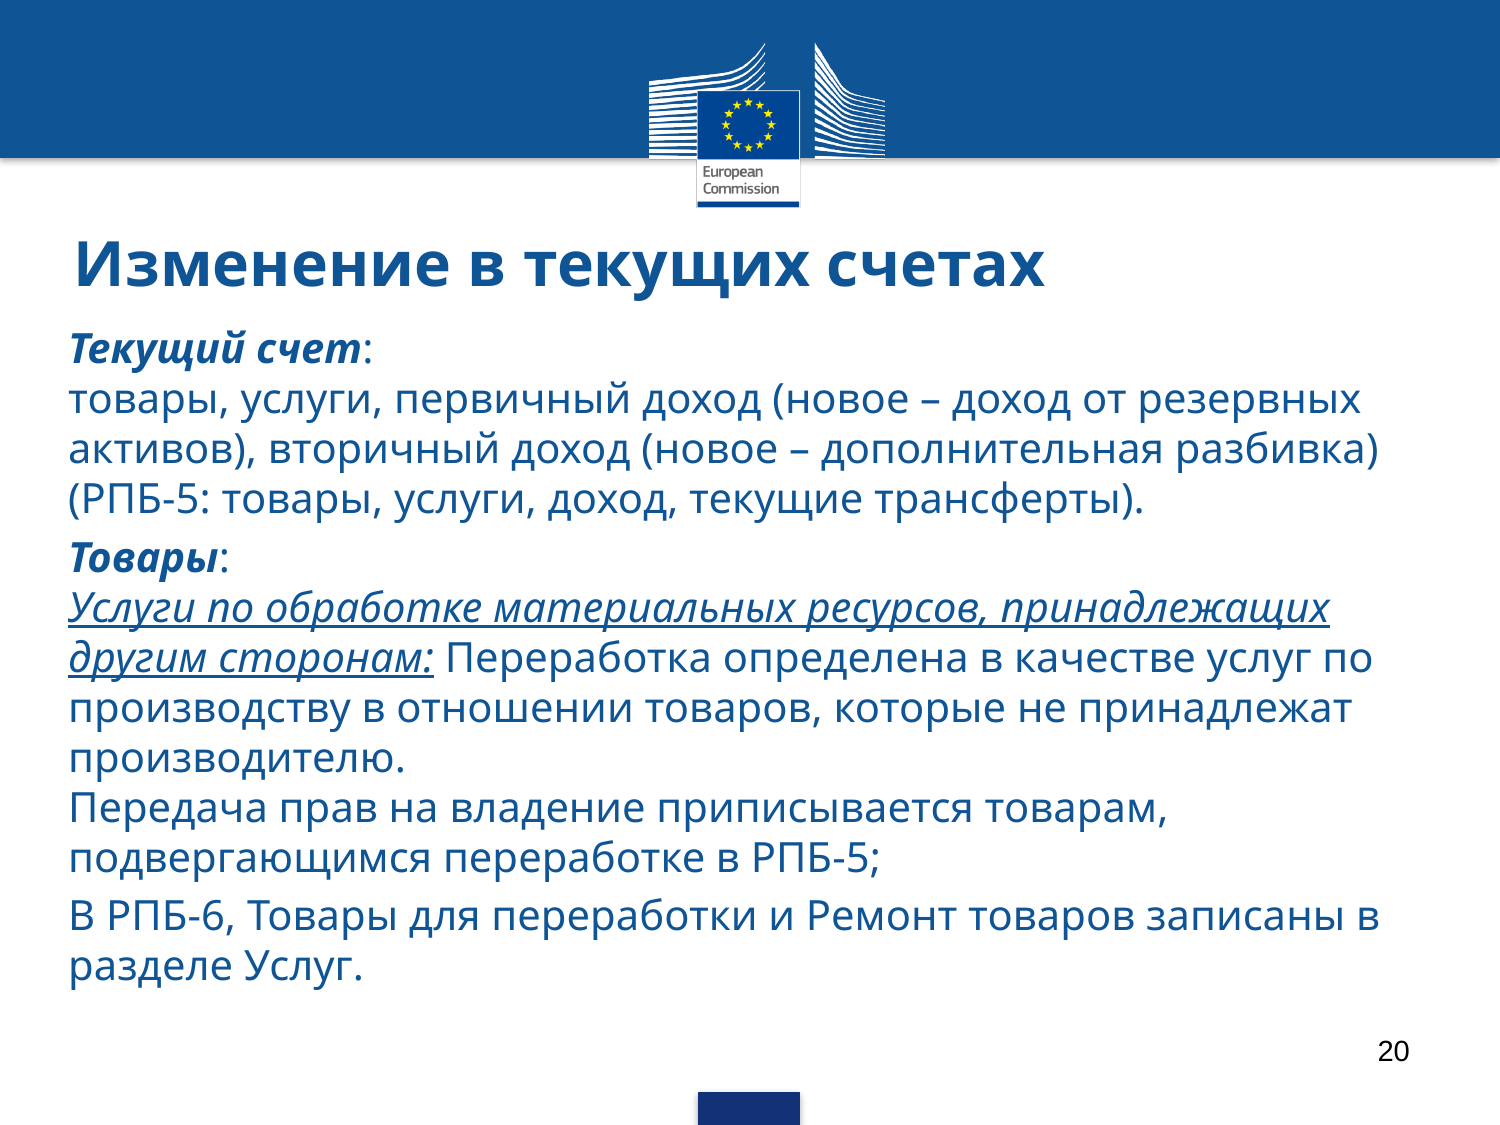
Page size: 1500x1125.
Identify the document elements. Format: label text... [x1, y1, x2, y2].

list Текущий счет: товары, услуги, первичный доход (новое – доход от резервных активов), вторичный доход (новое – дополнительная разбивка) (РПБ-5: товары, услуги, доход, текущие трансферты). Товары: Услуги по обработке материальных ресурсов, принадлежащих другим сторонам: Переработка определена в качестве услуг по производству в отношении товаров, которые не принадлежат производителю. Передача прав на владение приписывается товарам, подвергающимся переработке в РПБ-5; В РПБ-6, Товары для переработки и Ремонт товаров записаны в разделе Услуг. [53, 314, 1459, 1059]
title Изменение в текущих счетах [0, 184, 1415, 339]
picture [649, 42, 885, 184]
slide_number 20 [1074, 1024, 1425, 1103]
